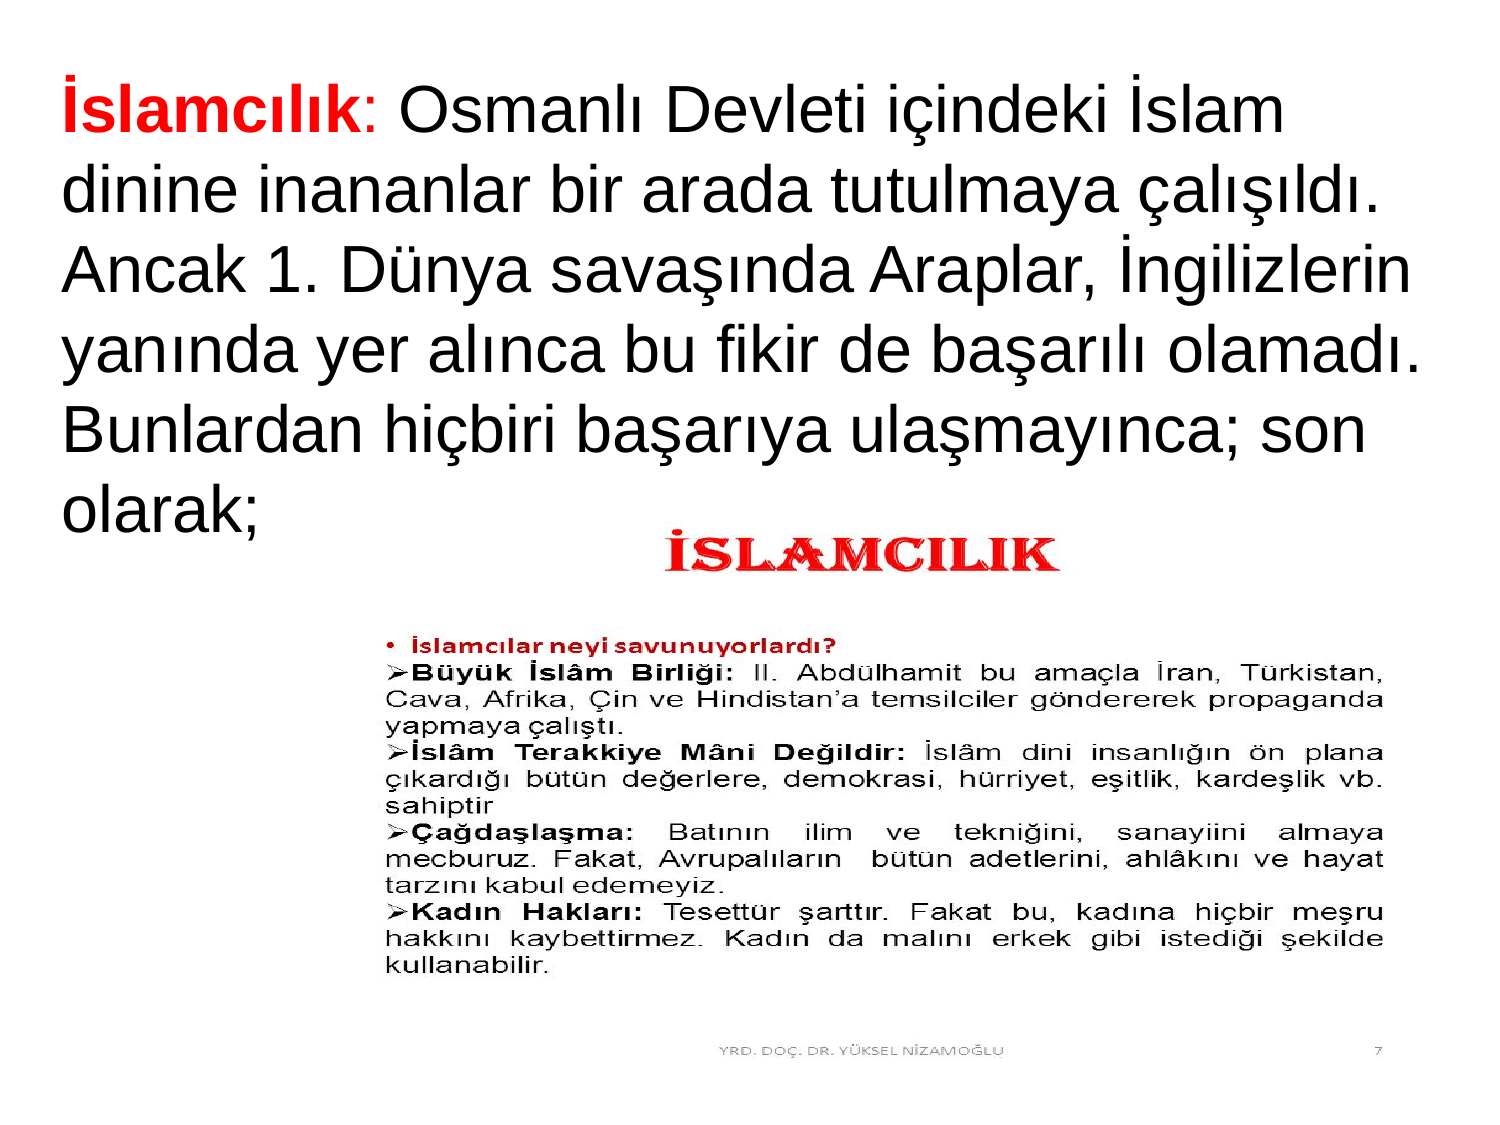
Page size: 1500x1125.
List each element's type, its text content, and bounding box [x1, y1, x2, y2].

picture [269, 480, 1454, 1079]
text_box İslamcılık: Osmanlı Devleti içindeki İslam dinine inananlar bir arada tutulmaya çalışıldı. Ancak 1. Dünya savaşında Araplar, İngilizlerin yanında yer alınca bu fikir de başarılı olamadı. Bunlardan hiçbiri başarıya ulaşmayınca; son olarak; [46, 58, 1477, 633]
